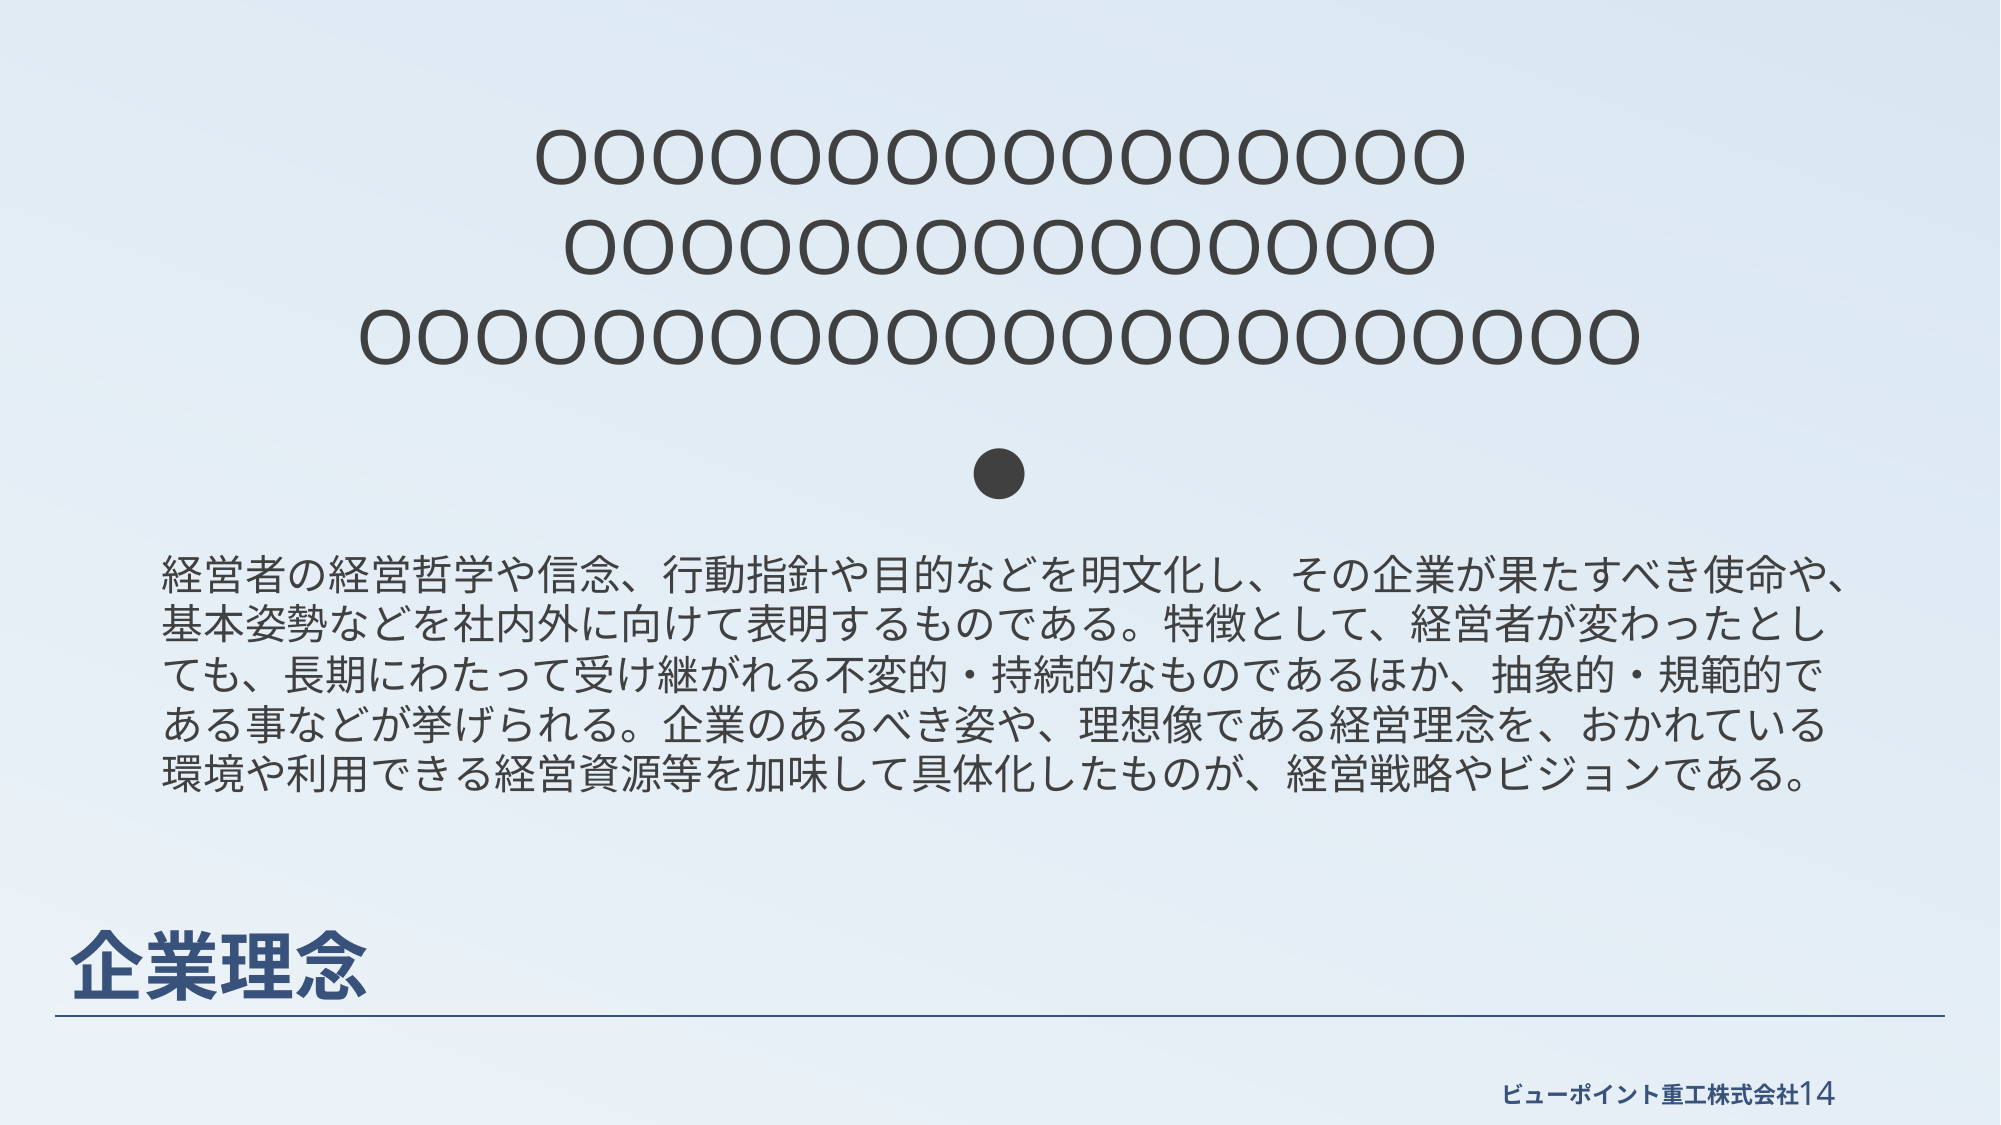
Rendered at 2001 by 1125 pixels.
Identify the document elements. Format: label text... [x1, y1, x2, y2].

text_box OOOOOOOOOOOOOOOO OOOOOOOOOOOOOOO OOOOOOOOOOOOOOOOOOOOOO [341, 101, 1659, 387]
text_box ● [955, 417, 1044, 512]
text_box 経営者の経営哲学や信念、行動指針や目的などを明文化し、その企業が果たすべき使命や、基本姿勢などを社内外に向けて表明するものである。特徴として、経営者が変わったとしても、長期にわたって受け継がれる不変的・持続的なものであるほか、抽象的・規範的である事などが挙げられる。企業のあるべき姿や、理想像である経営理念を、おかれている環境や利用できる経営資源等を加味して具体化したものが、経営戦略やビジョンである。 [146, 540, 1854, 806]
title 企業理念 [54, 923, 1855, 1017]
